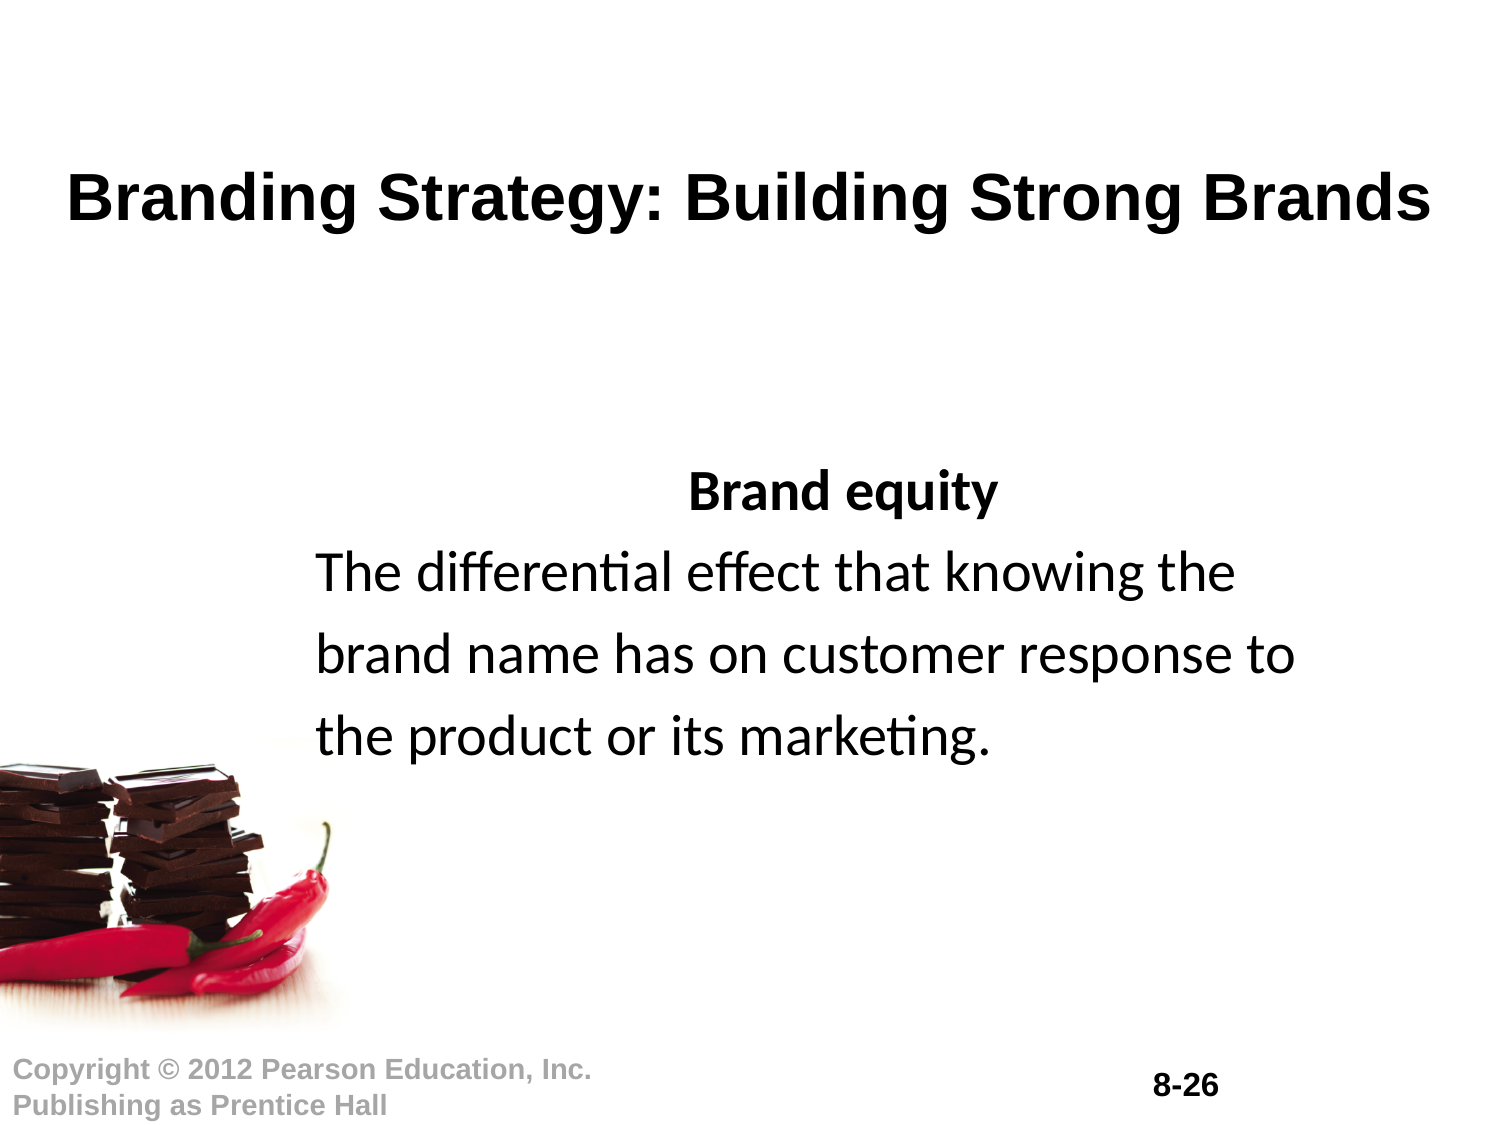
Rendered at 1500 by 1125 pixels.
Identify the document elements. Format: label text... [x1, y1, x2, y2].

picture [0, 737, 361, 1038]
list Brand equity The differential effect that knowing the brand name has on customer response to the product or its marketing. [299, 362, 1388, 888]
title Branding Strategy: Building Strong Brands [0, 99, 1500, 288]
